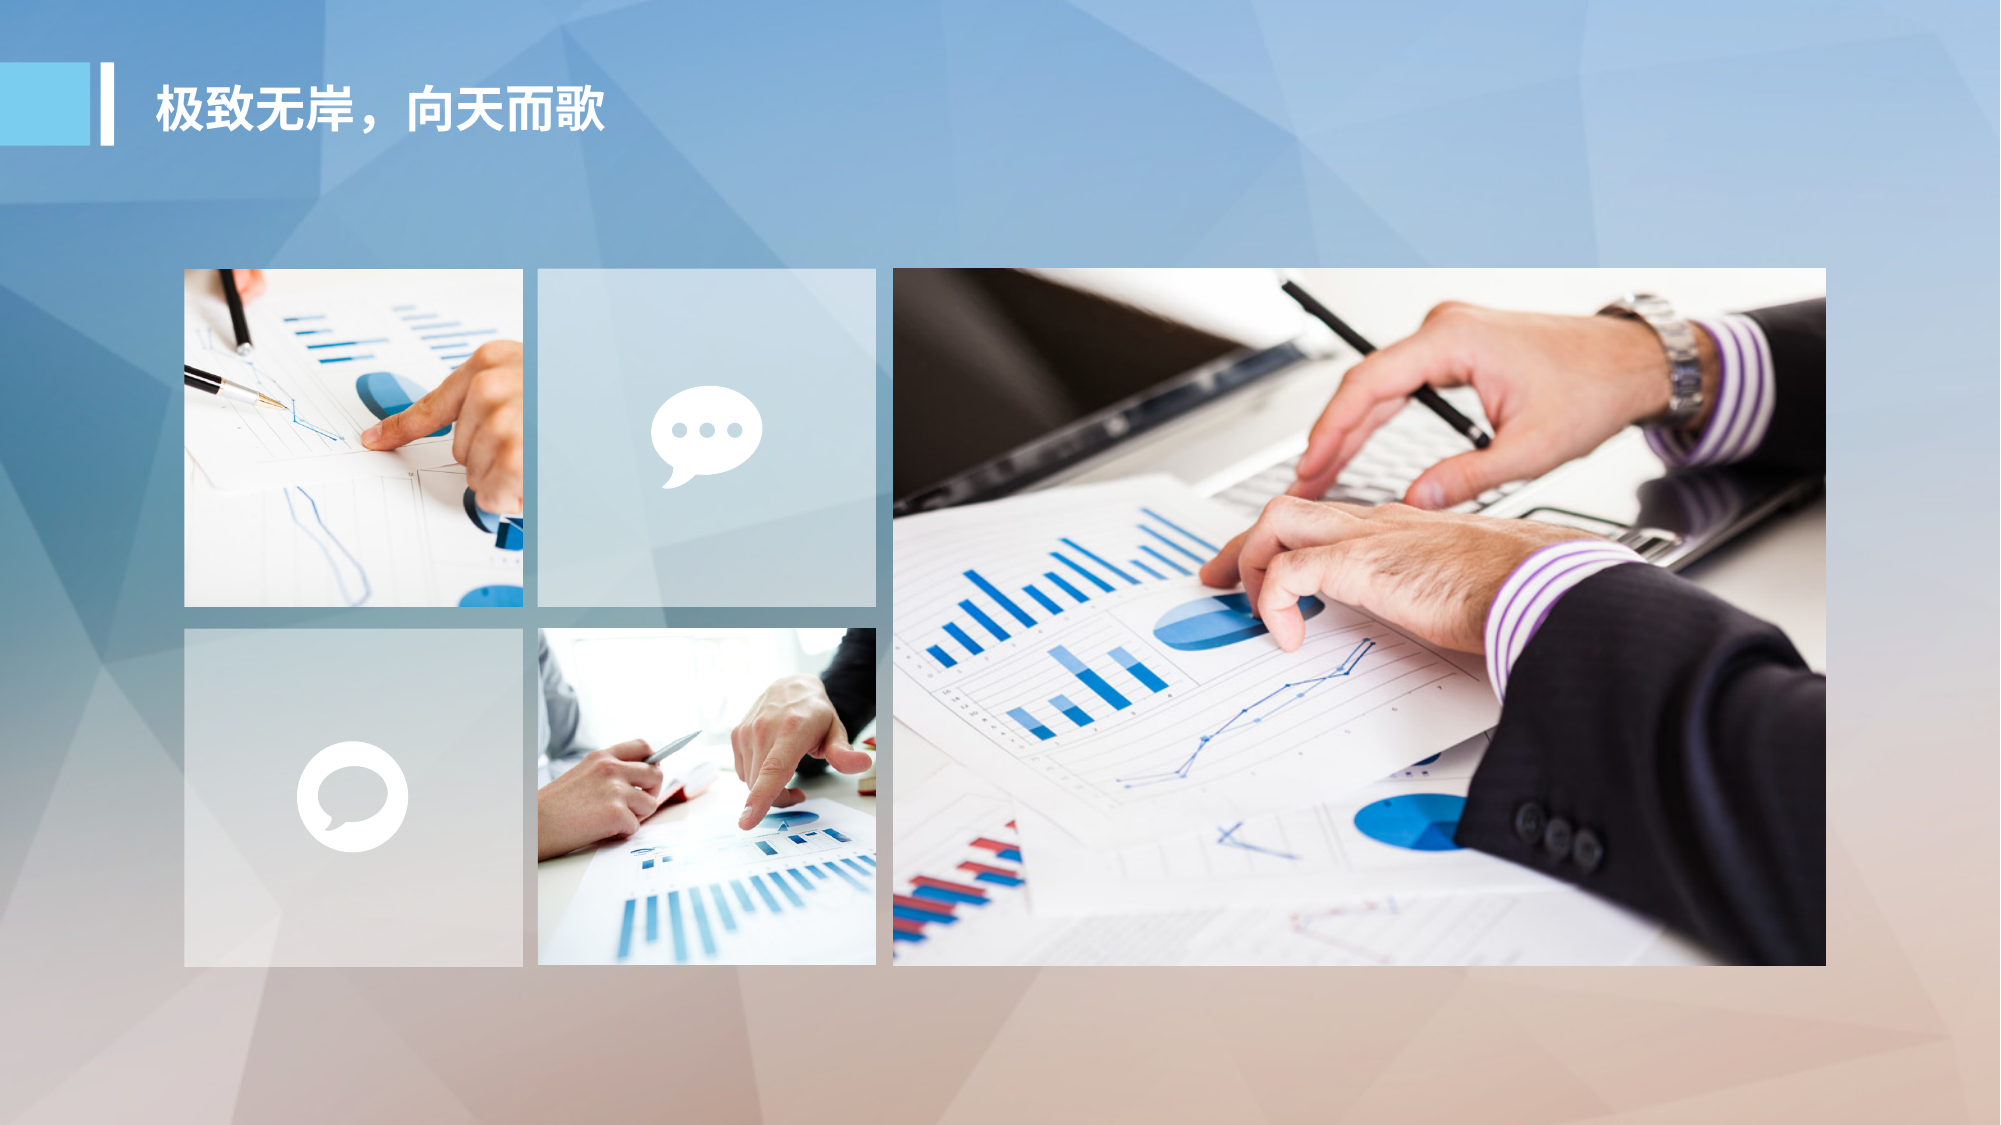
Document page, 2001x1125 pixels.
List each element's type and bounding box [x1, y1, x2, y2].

text_box [537, 268, 877, 608]
text_box [184, 628, 524, 968]
picture [0, 0, 2000, 1125]
text_box [0, 62, 115, 146]
